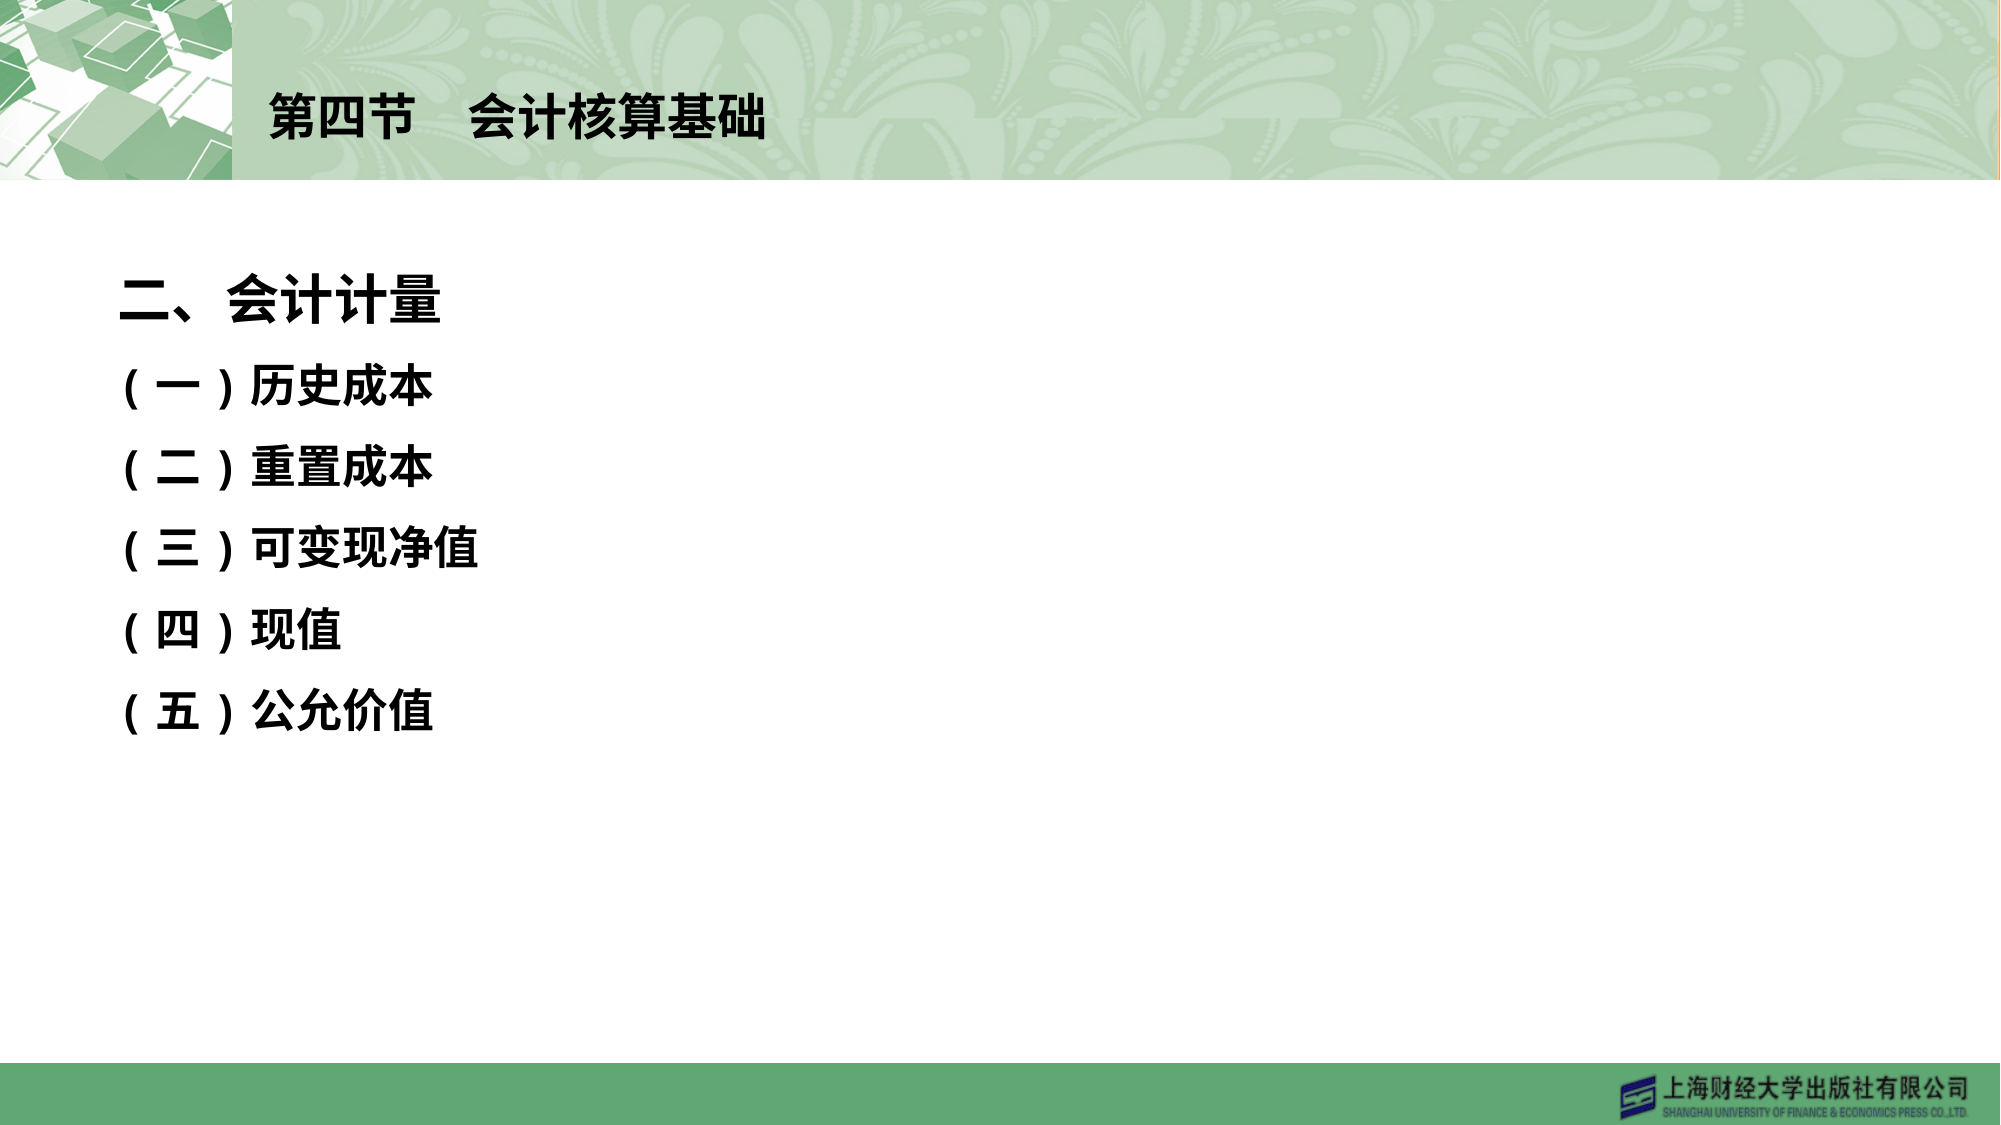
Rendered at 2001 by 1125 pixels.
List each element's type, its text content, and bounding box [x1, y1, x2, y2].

list 二、会计计量 (一)历史成本 (二)重置成本 (三)可变现净值 (四)现值 (五)公允价值 [102, 241, 1898, 1065]
title 第四节 会计核算基础 [252, 64, 1609, 168]
picture [0, 0, 2001, 1125]
